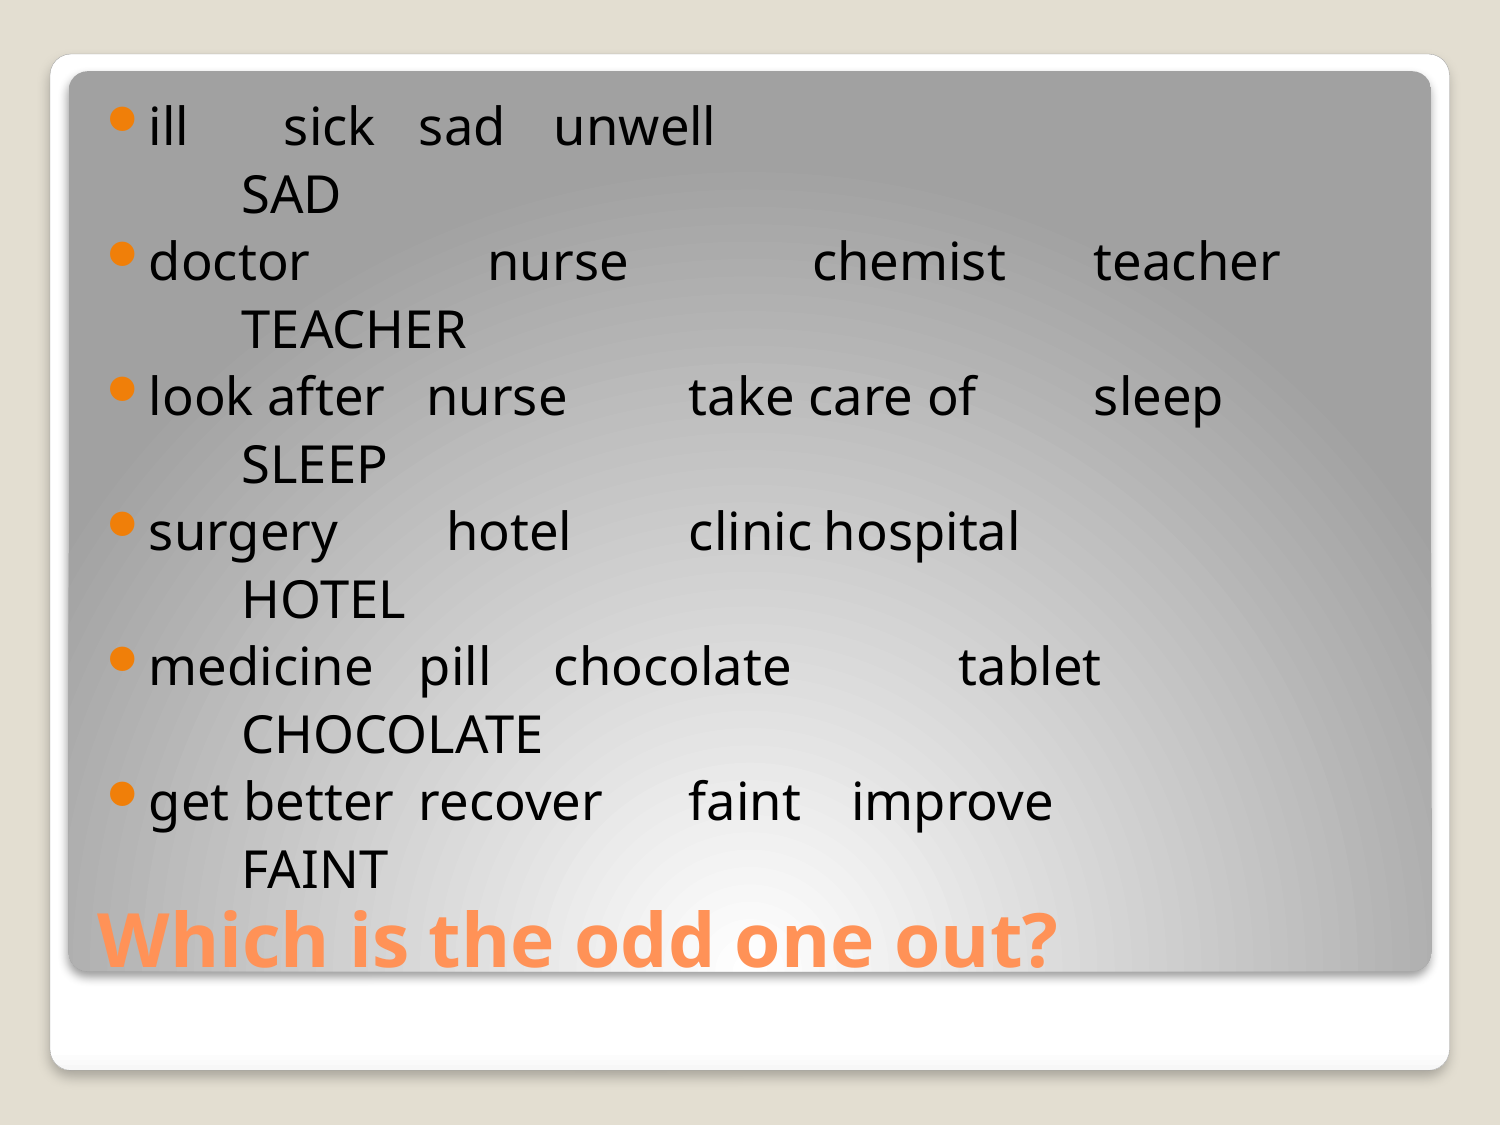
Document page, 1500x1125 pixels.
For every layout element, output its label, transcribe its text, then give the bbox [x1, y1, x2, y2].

list ill sick sad unwell SAD doctor nurse chemist teacher TEACHER look after nurse take care of sleep SLEEP surgery hotel clinic hospital HOTEL medicine pill chocolate tablet CHOCOLATE get better recover faint improve FAINT [76, 78, 1427, 910]
title Which is the odd one out? [82, 910, 1425, 990]
